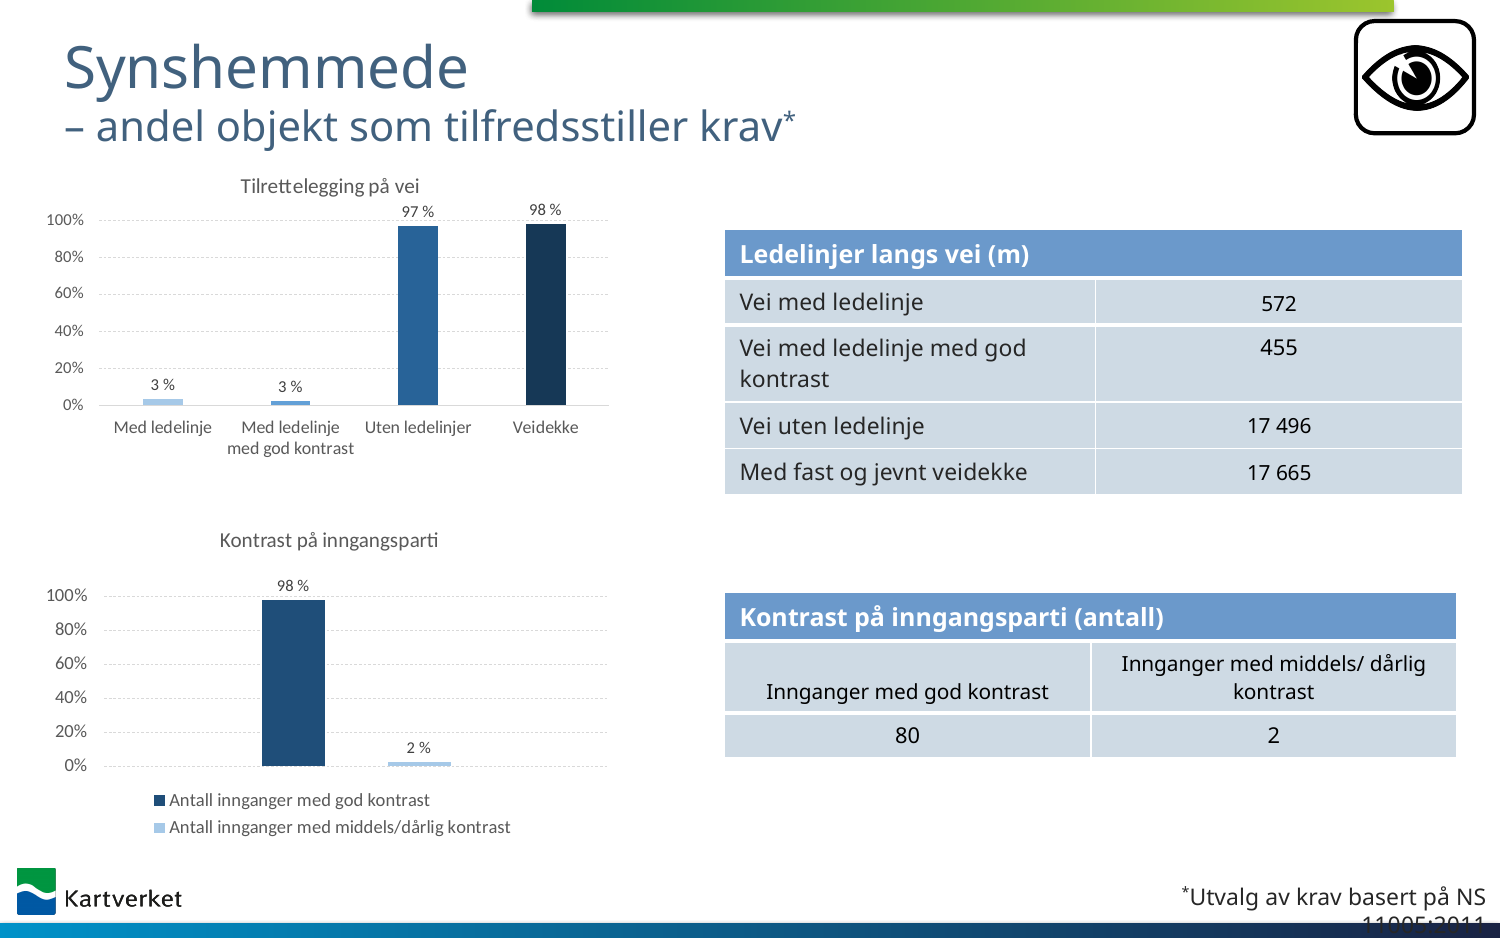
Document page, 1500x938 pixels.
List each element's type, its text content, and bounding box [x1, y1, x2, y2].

table_cell 17 665 [1096, 449, 1462, 494]
table_cell Innganger med god kontrast [725, 643, 1090, 711]
table_cell 80 [725, 715, 1090, 757]
table_cell 455 [1096, 327, 1462, 401]
table_cell Vei uten ledelinje [725, 403, 1095, 448]
table_cell Vei med ledelinje med god kontrast [725, 327, 1095, 401]
text_box Synshemmede – andel objekt som tilfredsstiller krav* [49, 24, 1431, 158]
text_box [1355, 20, 1475, 134]
table_cell Innganger med middels/ dårlig kontrast [1092, 643, 1456, 711]
table_cell 2 [1092, 715, 1456, 757]
table_cell 572 [1096, 280, 1462, 323]
table_header Kontrast på inngangsparti (antall) [725, 593, 1456, 639]
table_header Ledelinjer langs vei (m) [725, 230, 1462, 276]
table_cell Vei med ledelinje [725, 280, 1095, 323]
text_box *Utvalg av krav basert på NS 11005:2011 [1068, 873, 1500, 938]
table_cell 17 496 [1096, 403, 1462, 448]
picture [41, 166, 619, 492]
picture [41, 520, 618, 846]
table_cell Med fast og jevnt veidekke [725, 449, 1095, 494]
